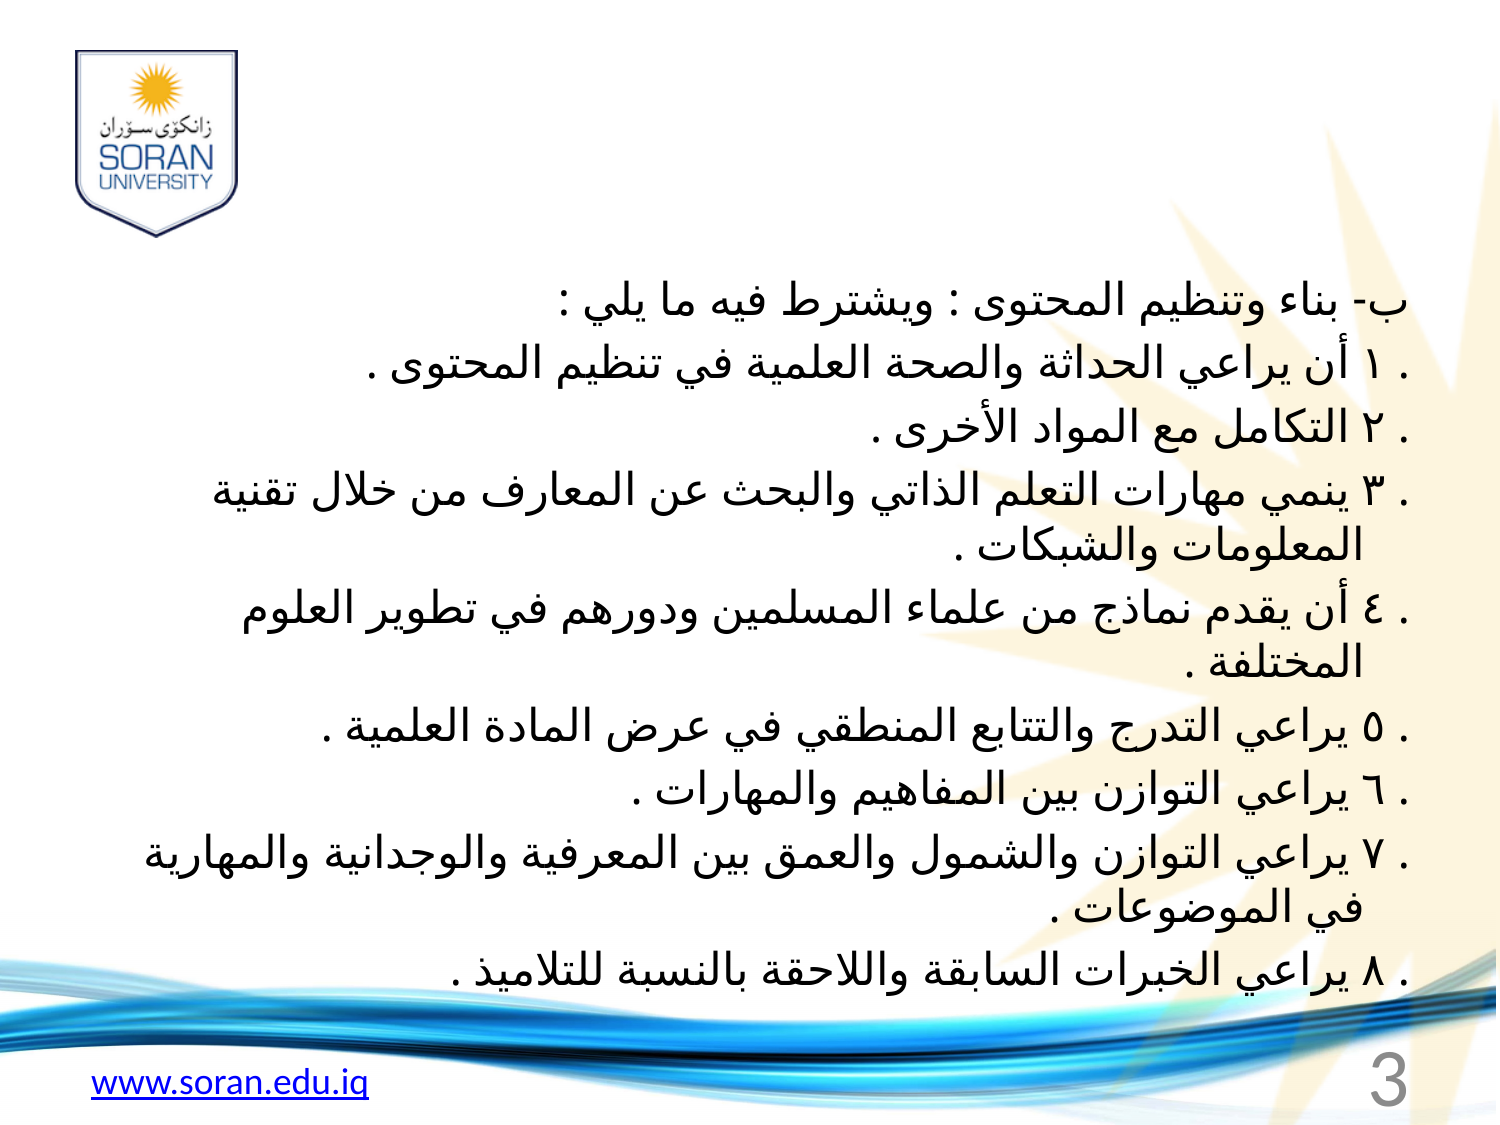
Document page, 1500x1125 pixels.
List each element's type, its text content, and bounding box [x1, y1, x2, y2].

picture [0, 99, 1500, 1125]
list ب- بناء وتنظيم المحتوى : ويشترط فيه ما يلي : . ١ أن يراعي الحداثة والصحة العلمية في تنظيم المحتوى . . ٢ التكامل مع المواد الأخرى . . ٣ ينمي مهارات التعلم الذاتي والبحث عن المعارف من خلال تقنية المعلومات والشبكات . . ٤ أن يقدم نماذج من علماء المسلمين ودورهم في تطوير العلوم المختلفة . . ٥ يراعي التدرج والتتابع المنطقي في عرض المادة العلمية . . ٦ يراعي التوازن بين المفاهيم والمهارات . . ٧ يراعي التوازن والشمول والعمق بين المعرفية والوجدانية والمهارية في الموضوعات . . ٨ يراعي الخبرات السابقة واللاحقة بالنسبة للتلاميذ . [75, 262, 1425, 1005]
slide_number 3 [1074, 1042, 1425, 1103]
picture [75, 50, 238, 238]
